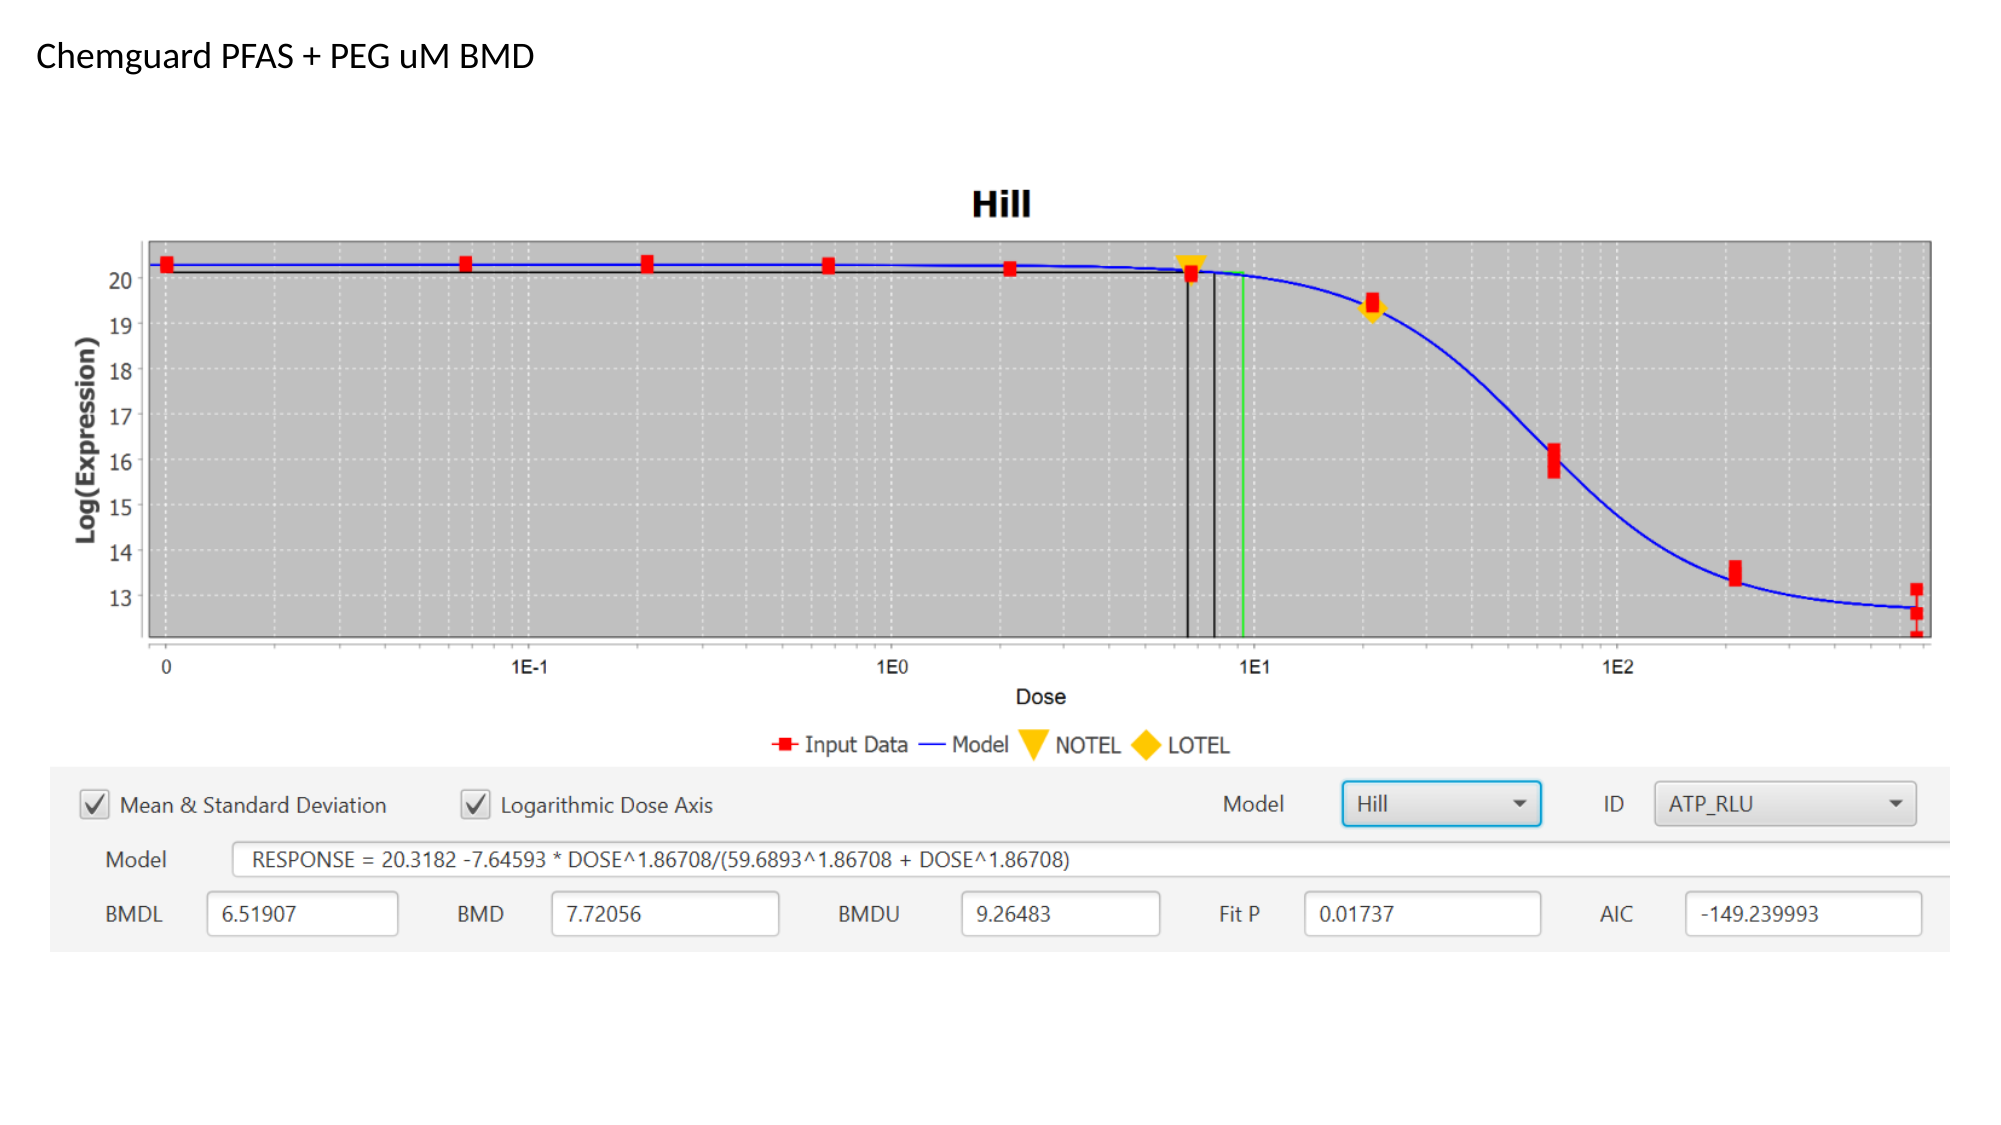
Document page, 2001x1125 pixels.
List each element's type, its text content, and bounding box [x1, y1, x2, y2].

text_box Chemguard PFAS + PEG uM BMD [21, 23, 1444, 83]
picture [49, 173, 1950, 952]
